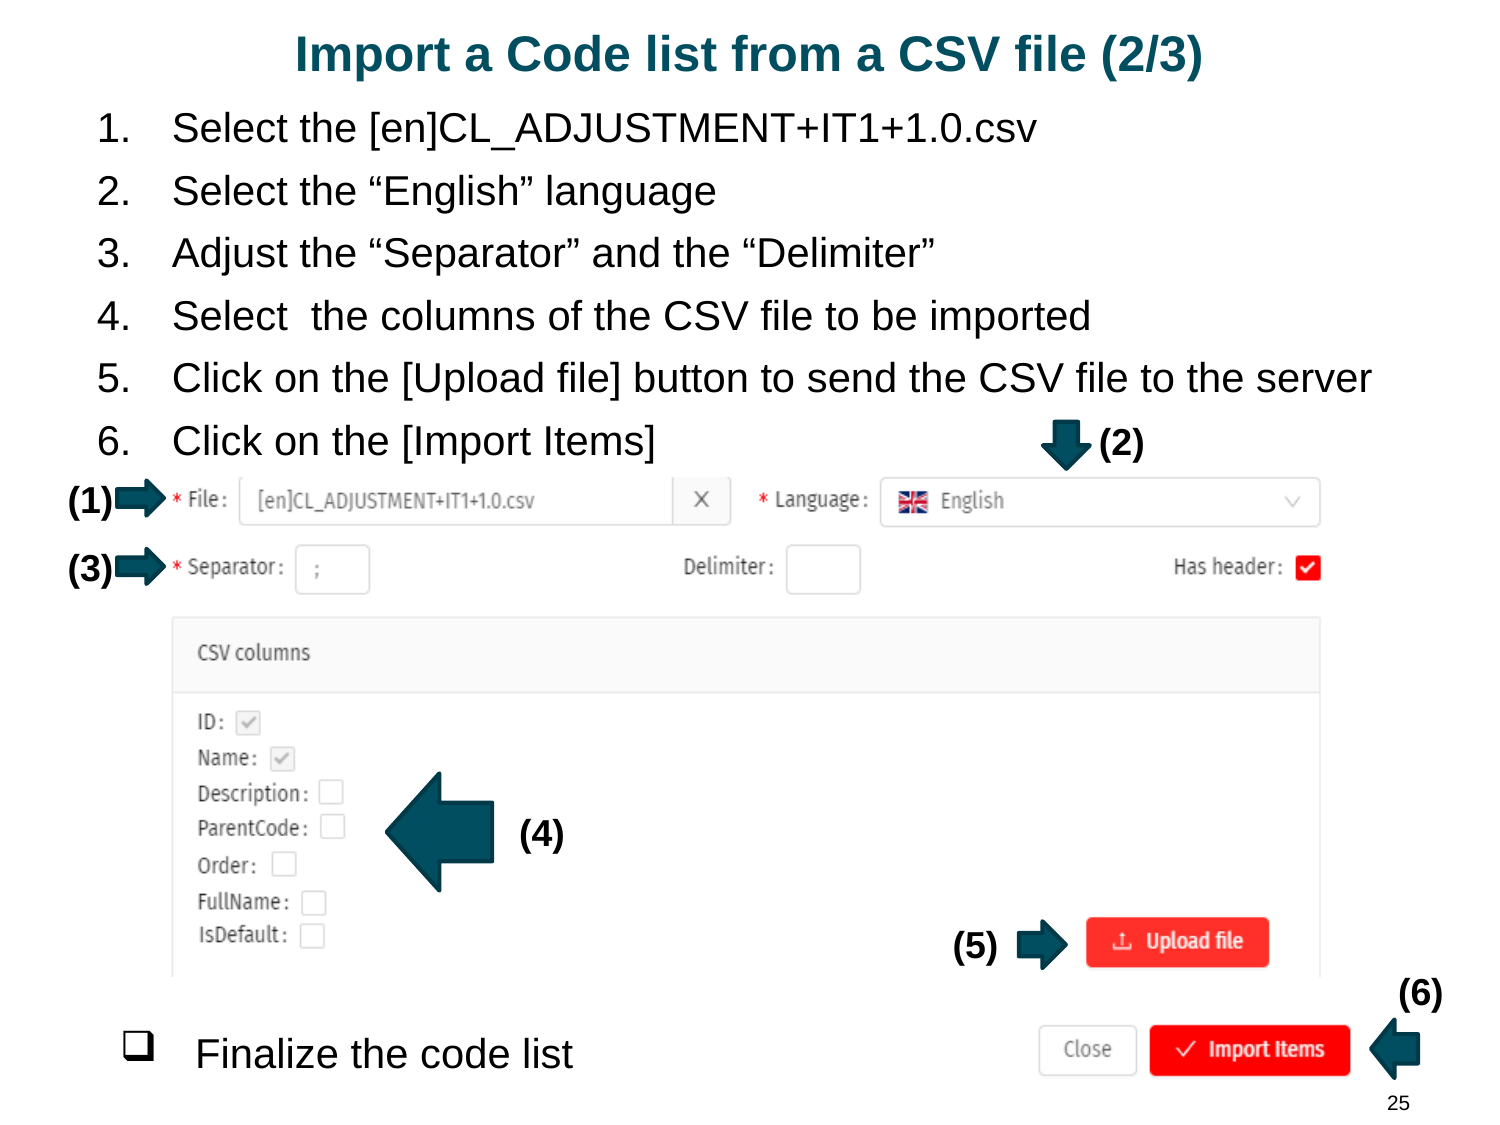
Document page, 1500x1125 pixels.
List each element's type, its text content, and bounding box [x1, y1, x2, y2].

text_box (6) [1383, 960, 1459, 1021]
text_box [1040, 419, 1084, 467]
text_box [1369, 1017, 1421, 1081]
slide_number 25 [1074, 1082, 1425, 1125]
text_box Finalize the code list [105, 1019, 973, 1085]
picture [1030, 1019, 1360, 1081]
picture [163, 468, 1332, 977]
text_box (1) [52, 468, 129, 529]
text_box (3) [52, 536, 129, 597]
text_box [129, 546, 158, 586]
text_box Select the [en]CL_ADJUSTMENT+IT1+1.0.csv Select the “English” language Adjust the “Separator” and the “Delimiter” Select the columns of the CSV file to be imported Click on the [Upload file] button to send the CSV file to the server Click on the [Import Items] [82, 93, 1434, 547]
text_box (2) [1084, 410, 1160, 467]
text_box [129, 478, 158, 518]
title Import a Code list from a CSV file (2/3) [75, 20, 1425, 82]
